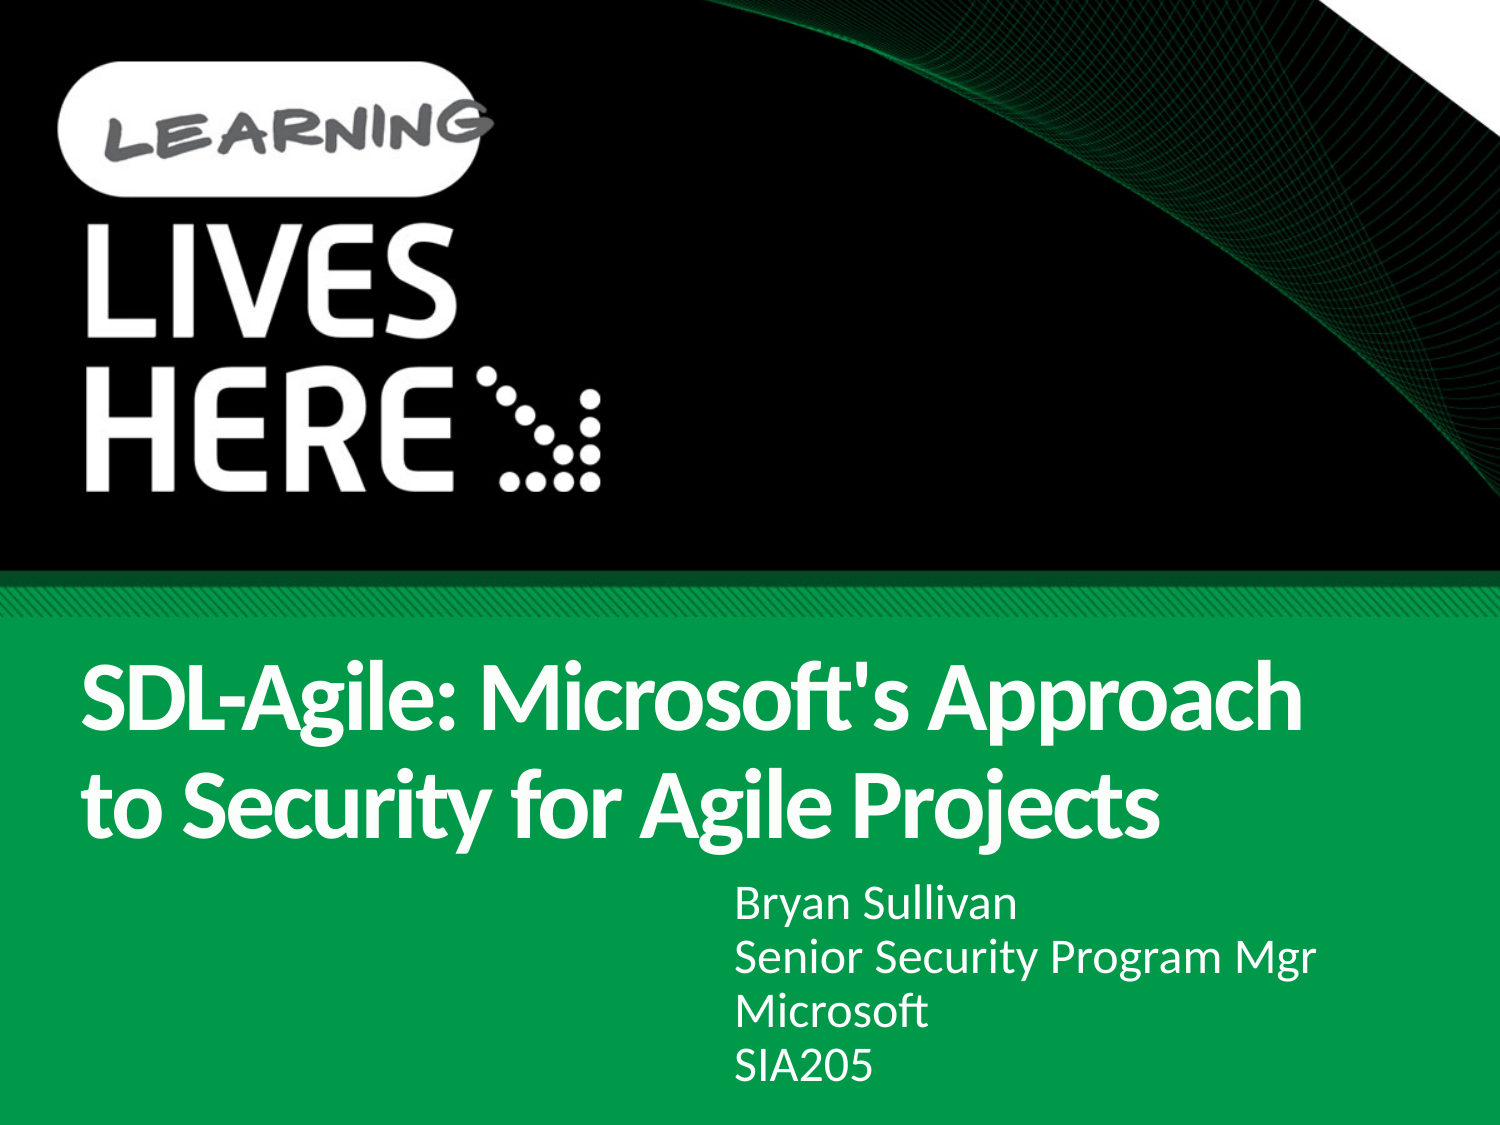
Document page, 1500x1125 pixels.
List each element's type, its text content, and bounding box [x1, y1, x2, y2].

picture [0, 0, 1500, 1125]
title SDL-Agile: Microsoft's Approach to Security for Agile Projects [80, 644, 1380, 864]
subtitle Bryan Sullivan Senior Security Program Mgr Microsoft SIA205 [734, 876, 1360, 952]
